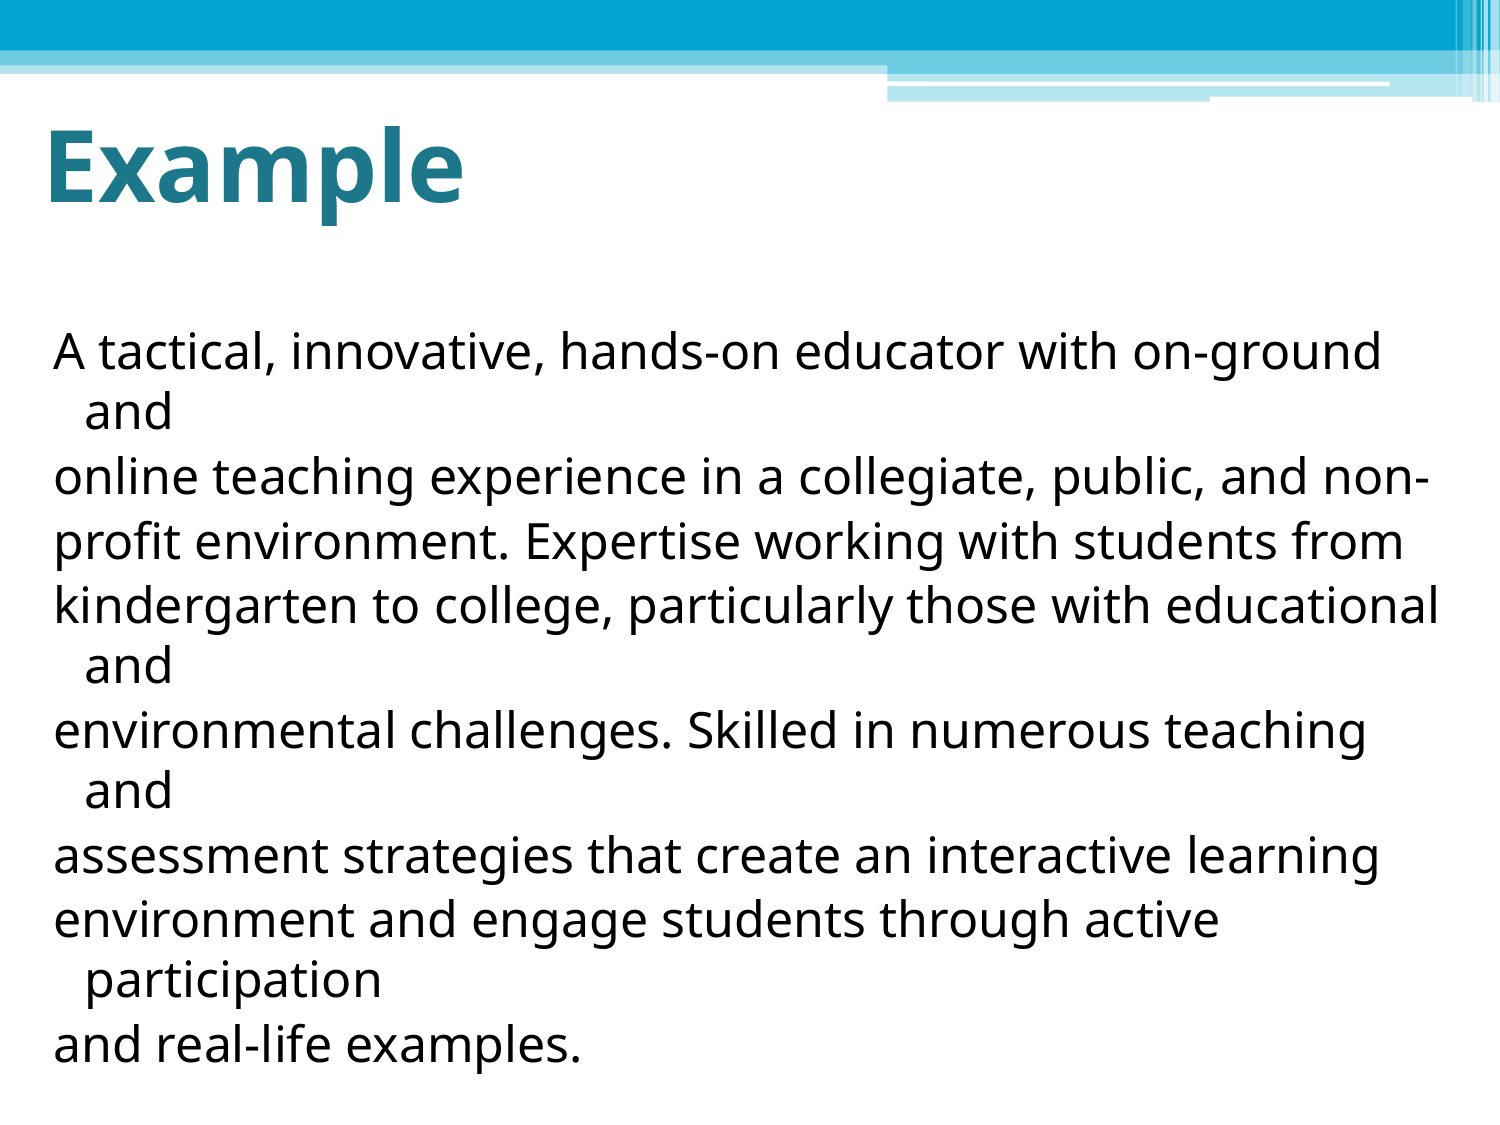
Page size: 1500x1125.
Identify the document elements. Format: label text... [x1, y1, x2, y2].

list A tactical, innovative, hands-on educator with on-ground and online teaching experience in a collegiate, public, and non- profit environment. Expertise working with students from kindergarten to college, particularly those with educational and environmental challenges. Skilled in numerous teaching and assessment strategies that create an interactive learning environment and engage students through active participation and real-life examples. [24, 312, 1475, 1025]
title Example [27, 87, 1378, 238]
